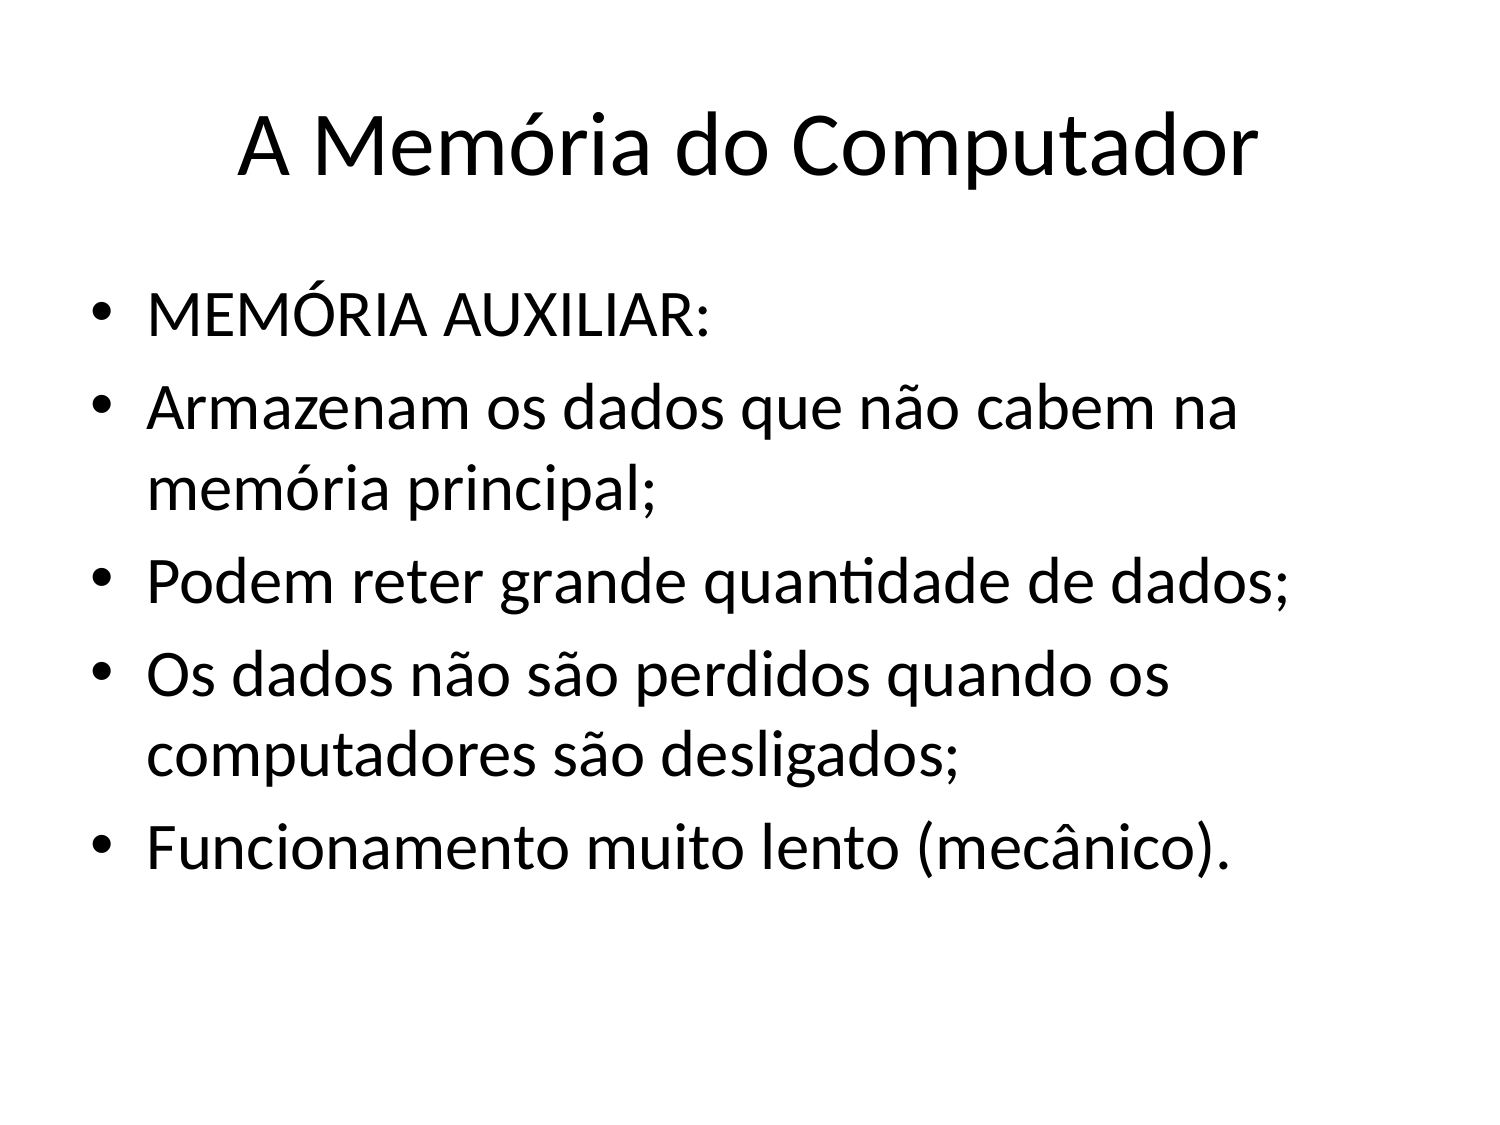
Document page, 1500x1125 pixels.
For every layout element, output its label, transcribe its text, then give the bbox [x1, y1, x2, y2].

list MEMÓRIA AUXILIAR: Armazenam os dados que não cabem na memória principal; Podem reter grande quantidade de dados; Os dados não são perdidos quando os computadores são desligados; Funcionamento muito lento (mecânico). [75, 262, 1425, 1005]
title A Memória do Computador [75, 45, 1425, 233]
